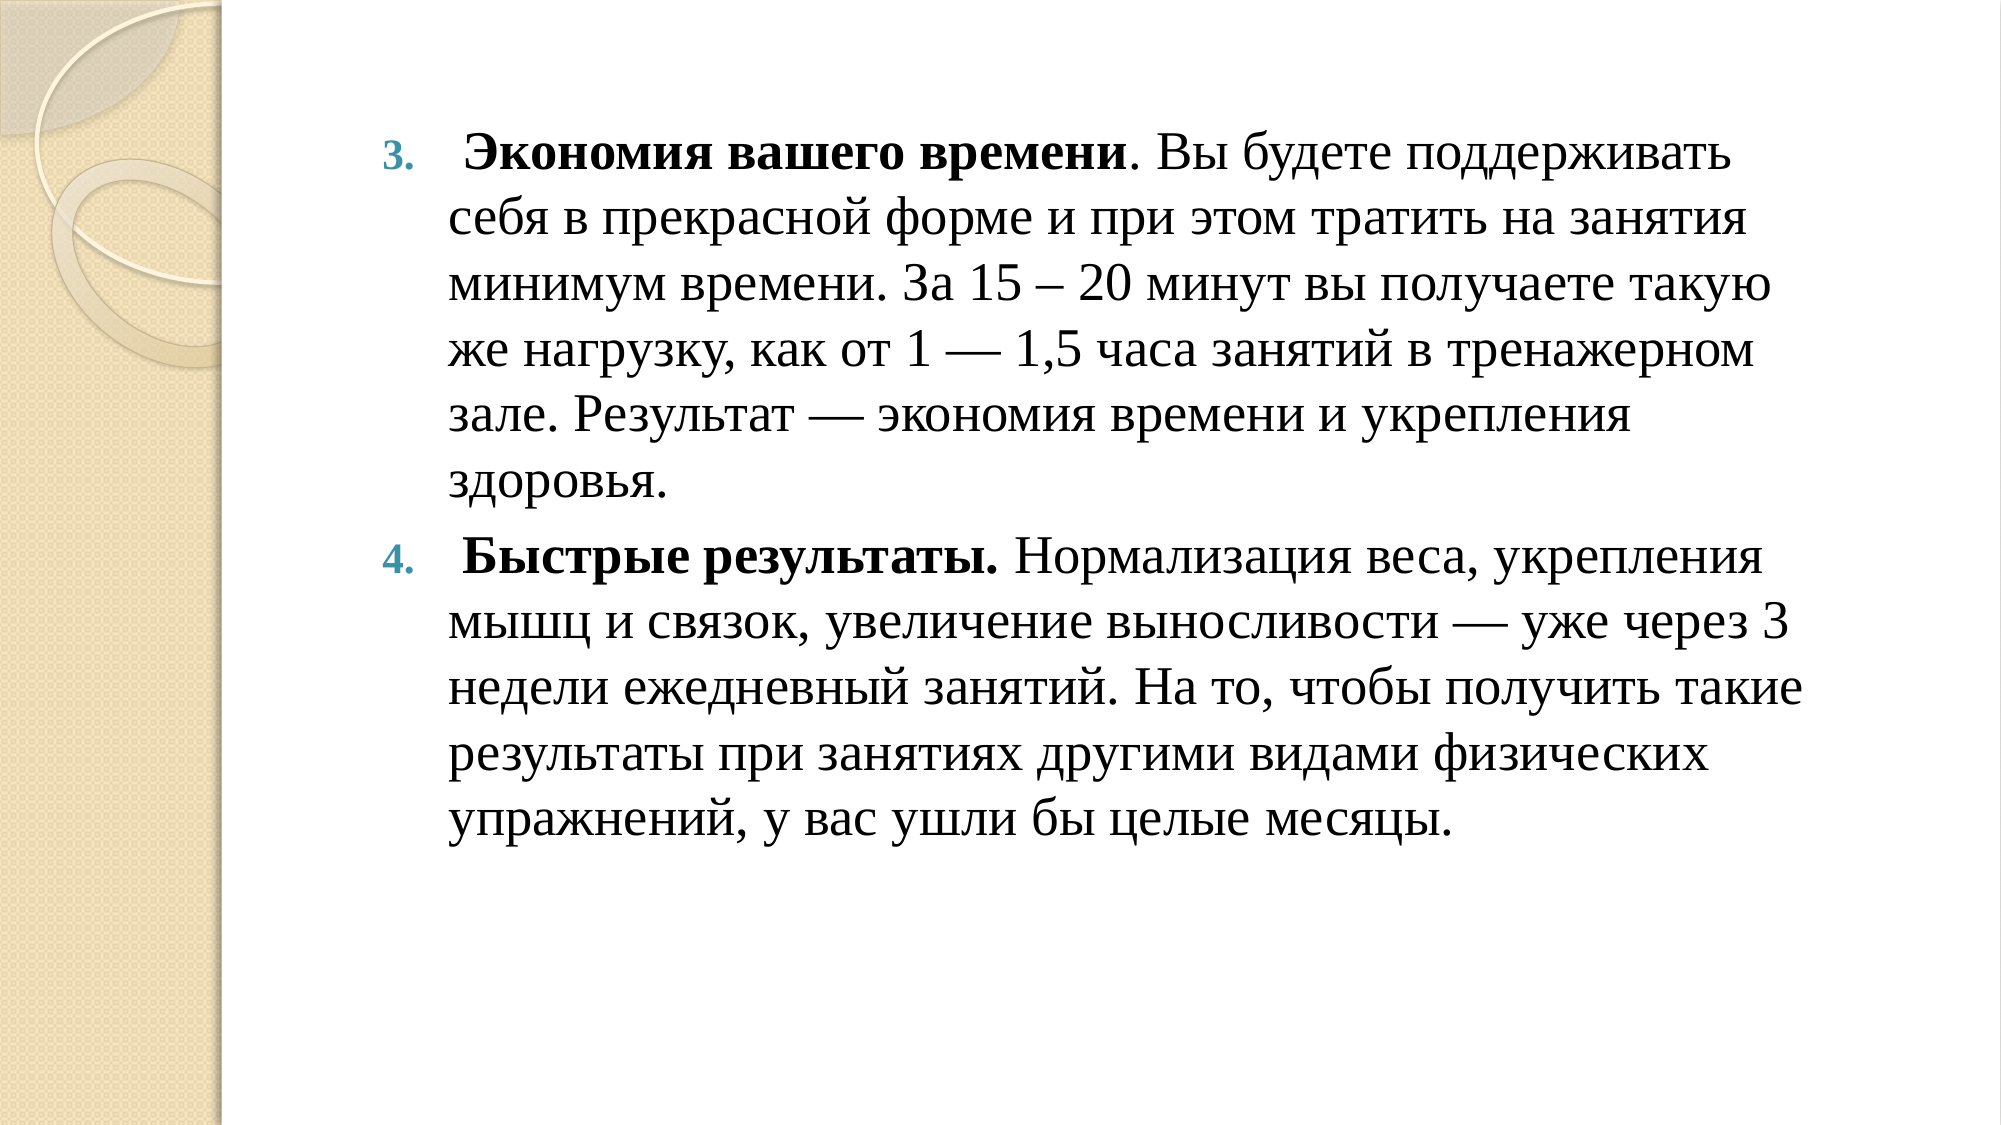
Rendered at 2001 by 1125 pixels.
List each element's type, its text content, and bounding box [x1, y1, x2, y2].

list Экономия вашего времени. Вы будете поддерживать себя в прекрасной форме и при этом тратить на занятия минимум времени. За 15 – 20 минут вы получаете такую же нагрузку, как от 1 — 1,5 часа занятий в тренажерном зале. Результат — экономия времени и укрепления здоровья. Быстрые результаты. Нормализация веса, укрепления мышц и связок, увеличение выносливости — уже через 3 недели ежедневный занятий. На то, чтобы получить такие результаты при занятиях другими видами физических упражнений, у вас ушли бы целые месяцы. [367, 107, 1836, 860]
